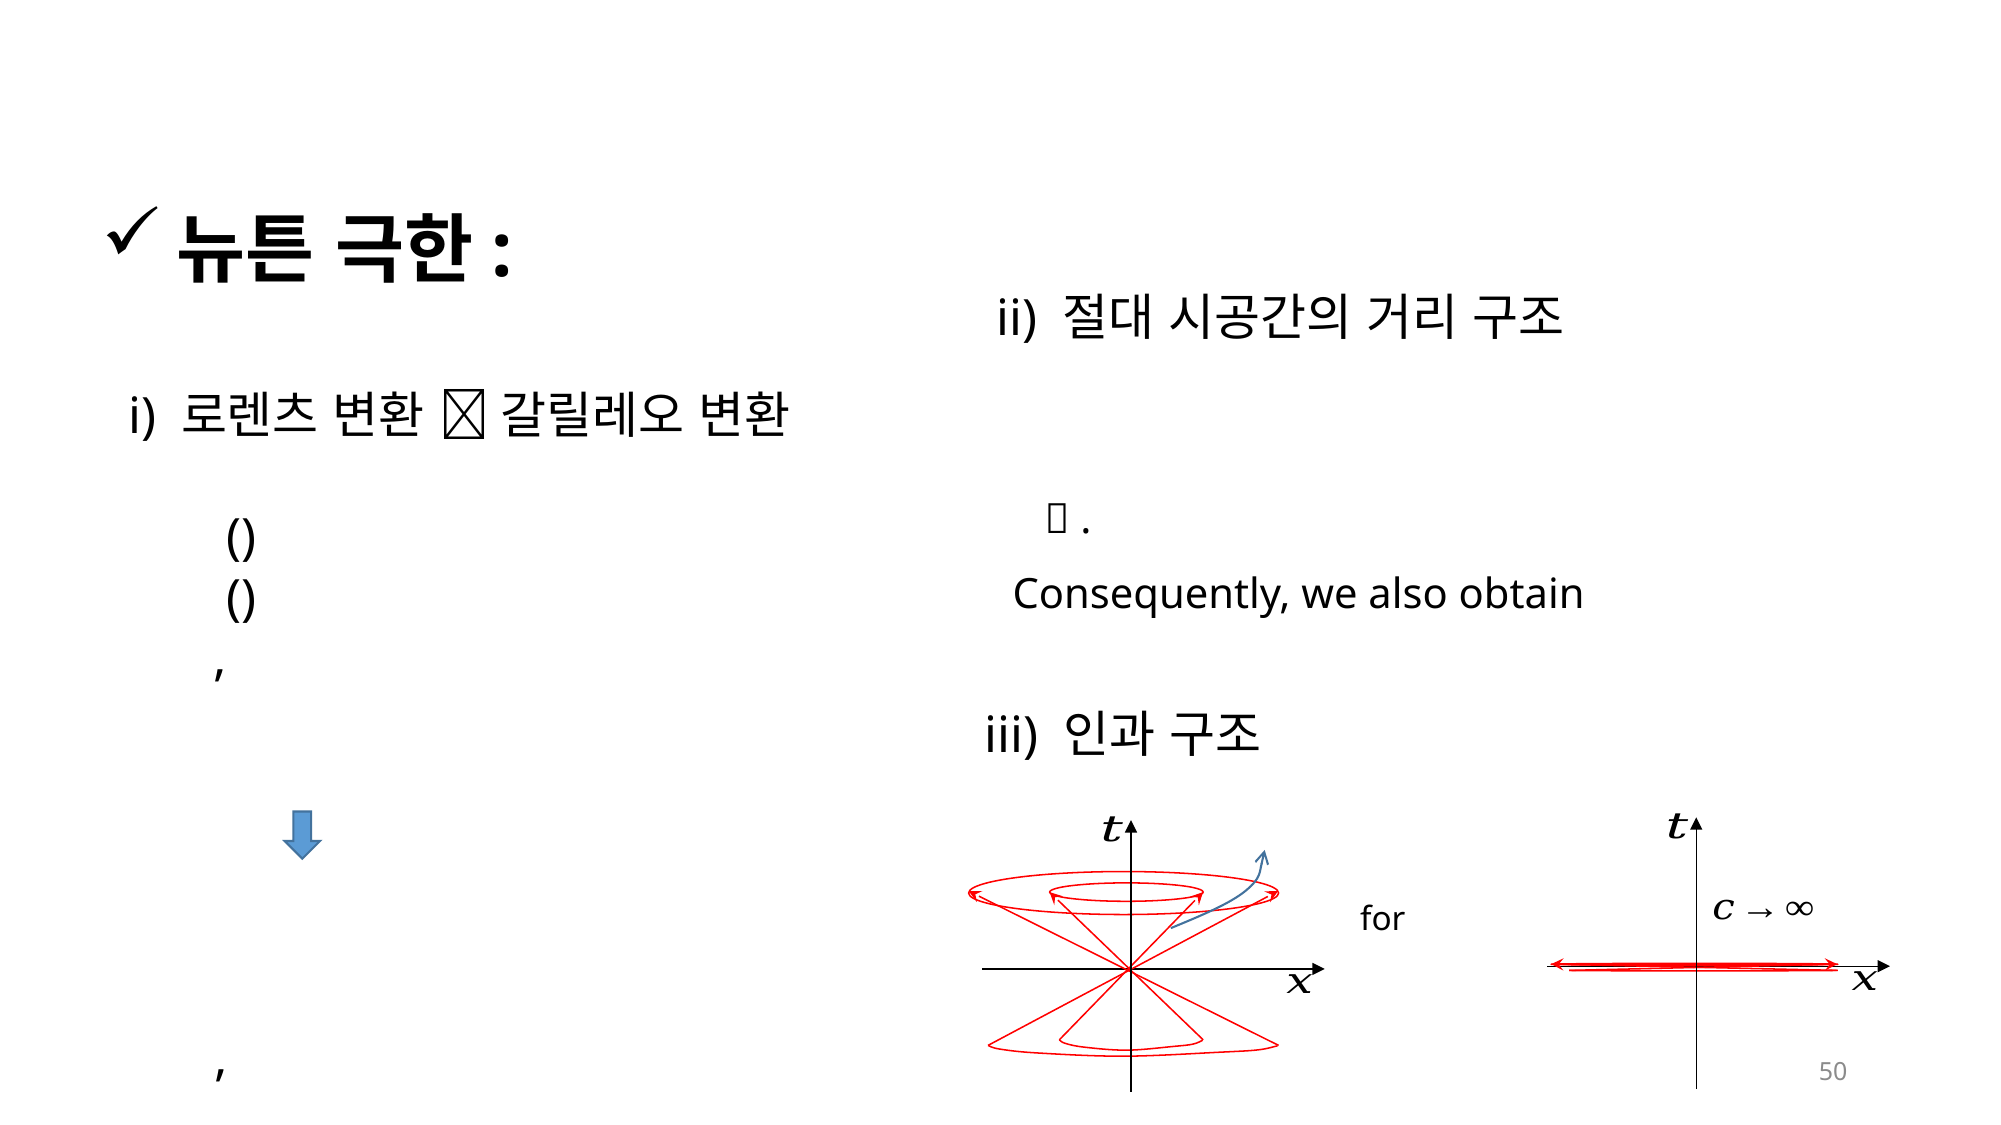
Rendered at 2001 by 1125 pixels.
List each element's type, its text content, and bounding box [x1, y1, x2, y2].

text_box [1049, 882, 1130, 1051]
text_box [1132, 882, 1204, 1051]
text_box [1132, 871, 1279, 1057]
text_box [1551, 963, 1696, 971]
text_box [1697, 963, 1838, 971]
text_box iii) 인과 구조 [970, 695, 1838, 770]
text_box [282, 810, 323, 861]
text_box i) 로렌츠 변환  갈릴레오 변환 [113, 376, 921, 452]
text_box [1239, 849, 1269, 871]
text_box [968, 871, 1130, 1057]
text_box ii) 절대 시공간의 거리 구조 [982, 277, 1862, 353]
slide_number 50 [1412, 1042, 1863, 1103]
